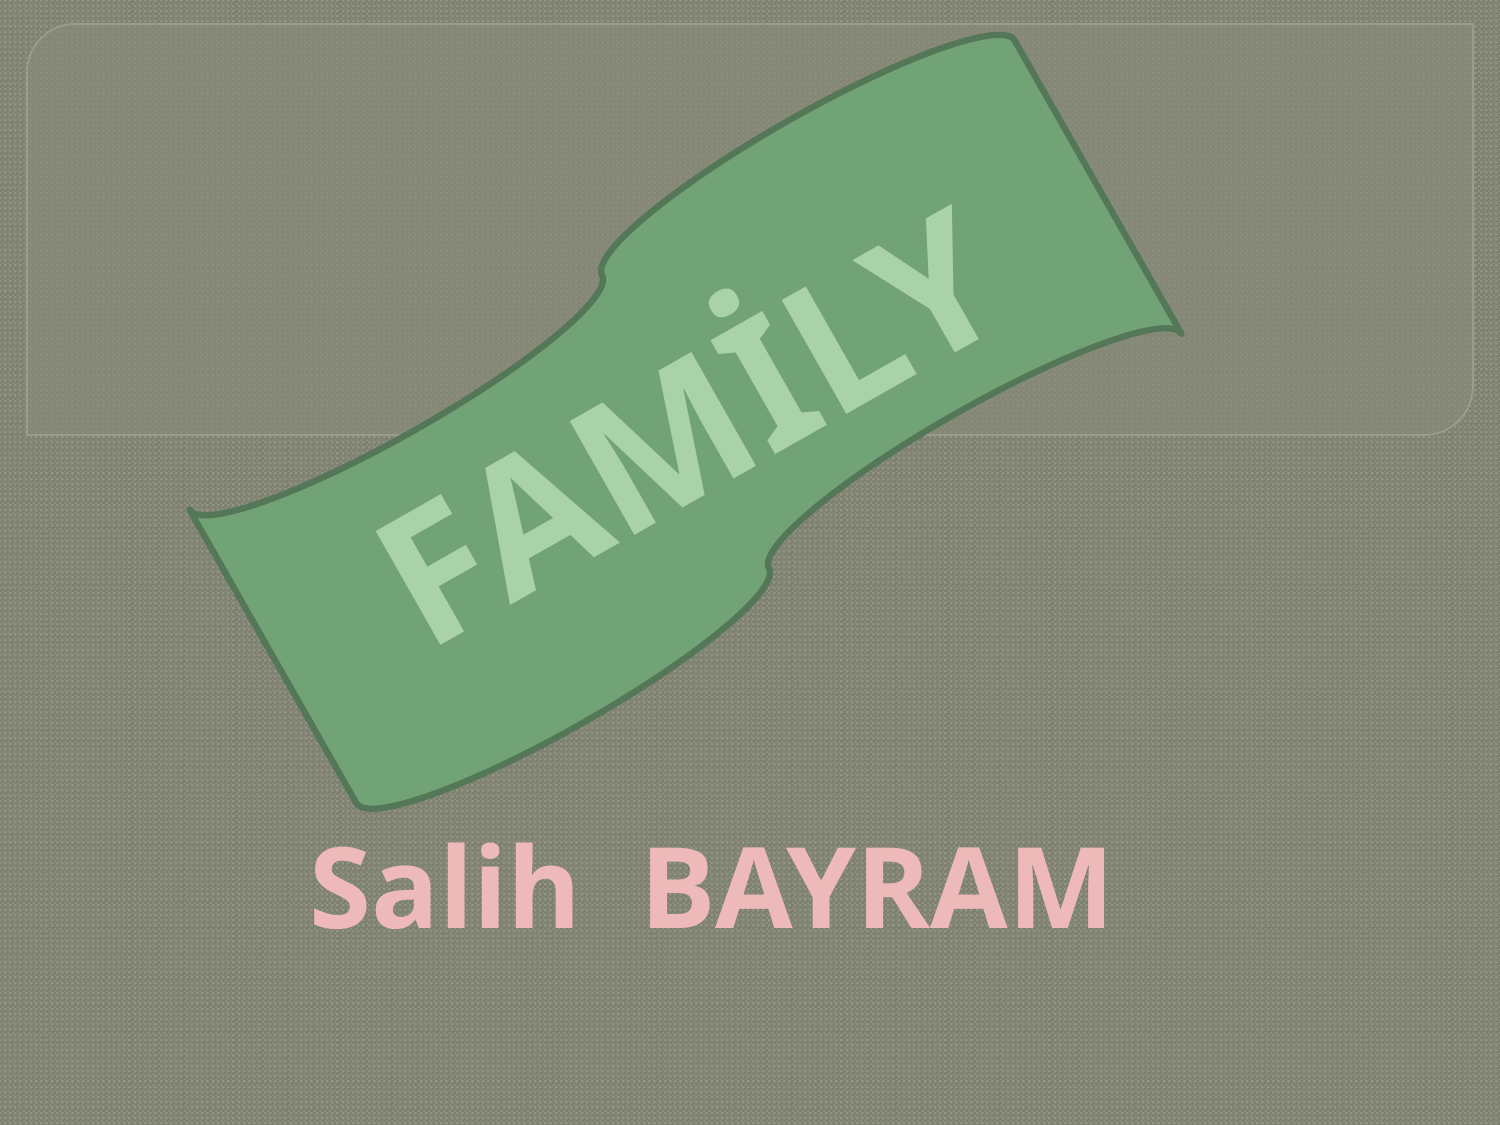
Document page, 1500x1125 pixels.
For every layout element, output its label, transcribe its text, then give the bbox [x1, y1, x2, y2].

text_box FAMİLY [186, 31, 1185, 808]
text_box Salih BAYRAM [294, 808, 1131, 959]
